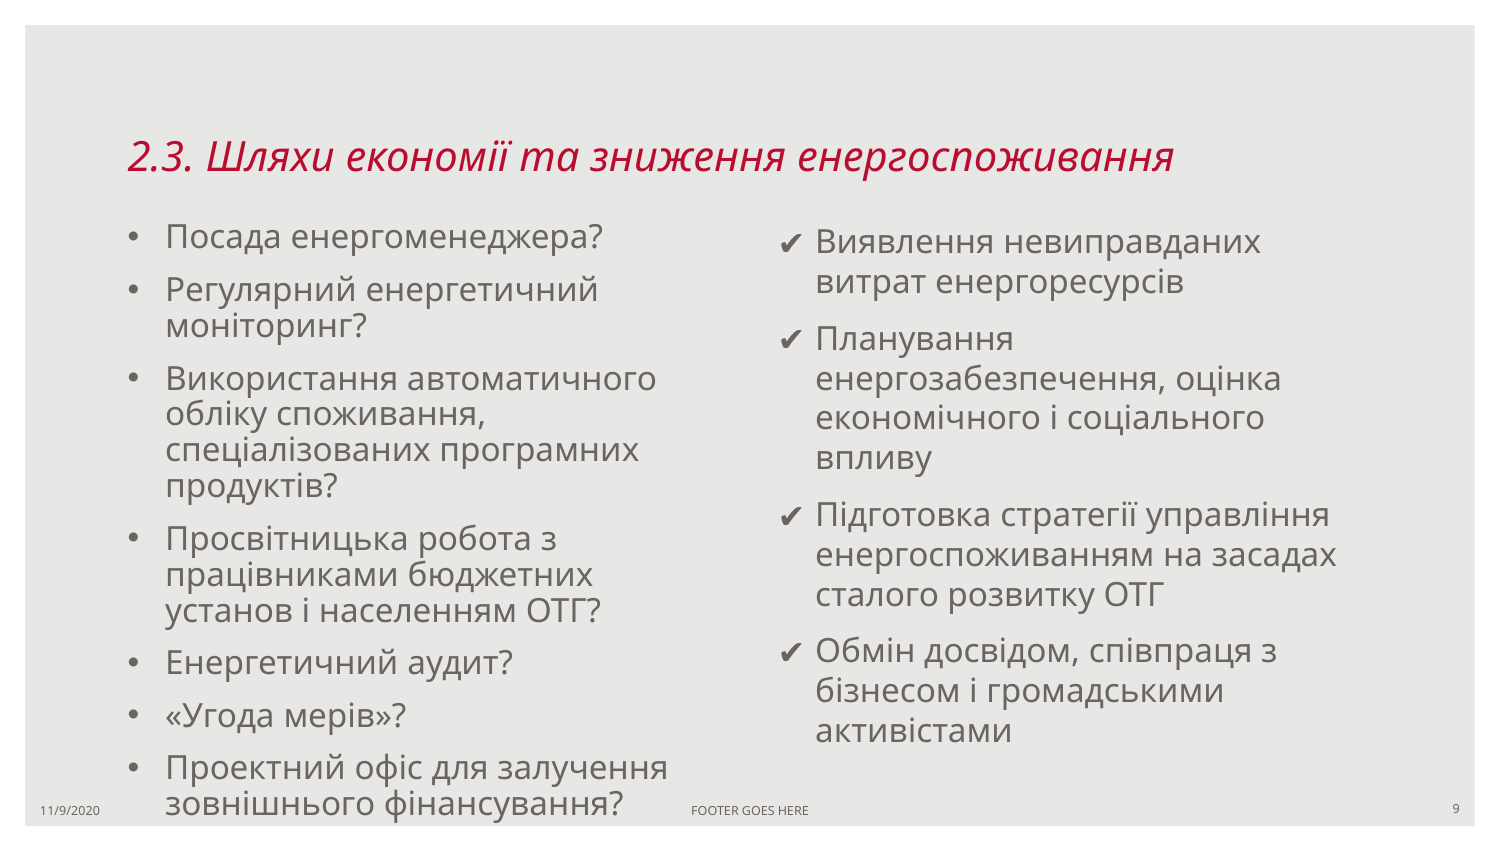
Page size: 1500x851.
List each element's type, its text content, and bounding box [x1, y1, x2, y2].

slide_number ‹#› [1125, 794, 1475, 826]
list Виявлення невиправданих витрат енергоресурсів Планування енергозабезпечення, оцінка економічного і соціального впливу Підготовка стратегії управління енергоспоживанням на засадах сталого розвитку ОТГ Обмін досвідом, співпраця з бізнесом і громадськими активістами [762, 212, 1388, 738]
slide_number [24, 794, 375, 826]
list Посада енергоменеджера? Регулярний енергетичний моніторинг? Використання автоматичного обліку споживання, спеціалізованих програмних продуктів? Просвітницька робота з працівниками бюджетних установ і населенням ОТГ? Енергетичний аудит? «Угода мерів»? Проектний офіс для залучення зовнішнього фінансування? [112, 212, 738, 738]
title 2.3. Шляхи економії та зниження енергоспоживання [112, 122, 1388, 188]
footer FOOTER GOES HERE [512, 794, 988, 826]
